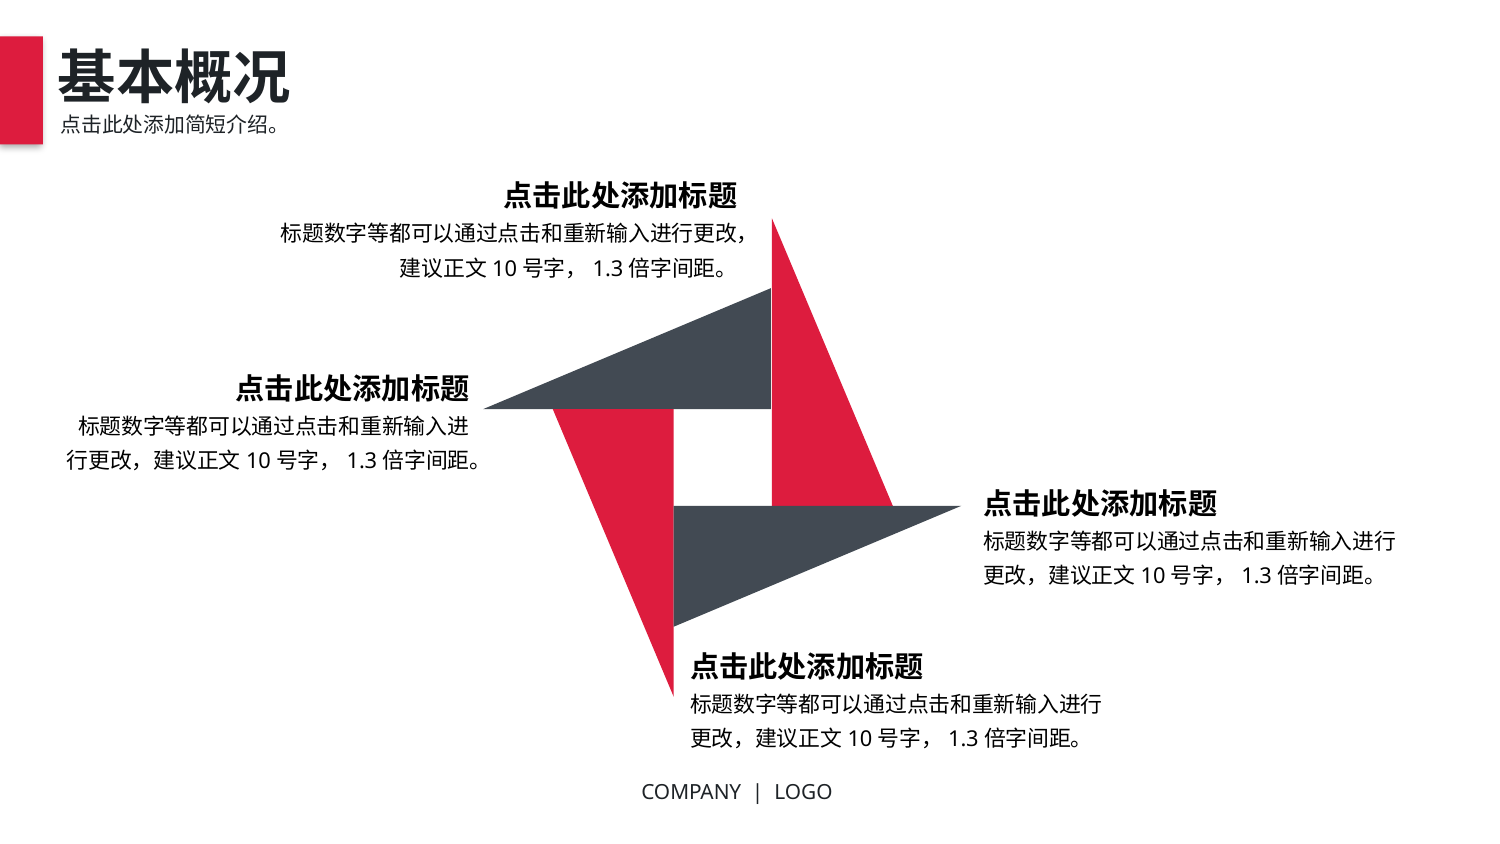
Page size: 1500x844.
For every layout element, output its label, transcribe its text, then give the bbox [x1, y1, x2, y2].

text_box [0, 36, 44, 145]
text_box 点击此处添加标题 标题数字等都可以通过点击和重新输入进行更改，建议正文10号字，1.3倍字间距。 [254, 159, 753, 288]
text_box 点击此处添加简短介绍。 [45, 104, 357, 144]
text_box [671, 503, 964, 629]
text_box [485, 286, 774, 412]
text_box 点击此处添加标题 标题数字等都可以通过点击和重新输入进行更改，建议正文10号字，1.3倍字间距。 [968, 467, 1427, 596]
text_box 基本概况 [43, 26, 307, 104]
text_box 点击此处添加标题 标题数字等都可以通过点击和重新输入进行更改，建议正文10号字，1.3倍字间距。 [45, 352, 485, 481]
text_box 点击此处添加标题 标题数字等都可以通过点击和重新输入进行更改，建议正文10号字，1.3倍字间距。 [675, 630, 1127, 759]
text_box COMPANY | LOGO [626, 763, 874, 811]
text_box [769, 216, 894, 503]
text_box [550, 406, 676, 699]
